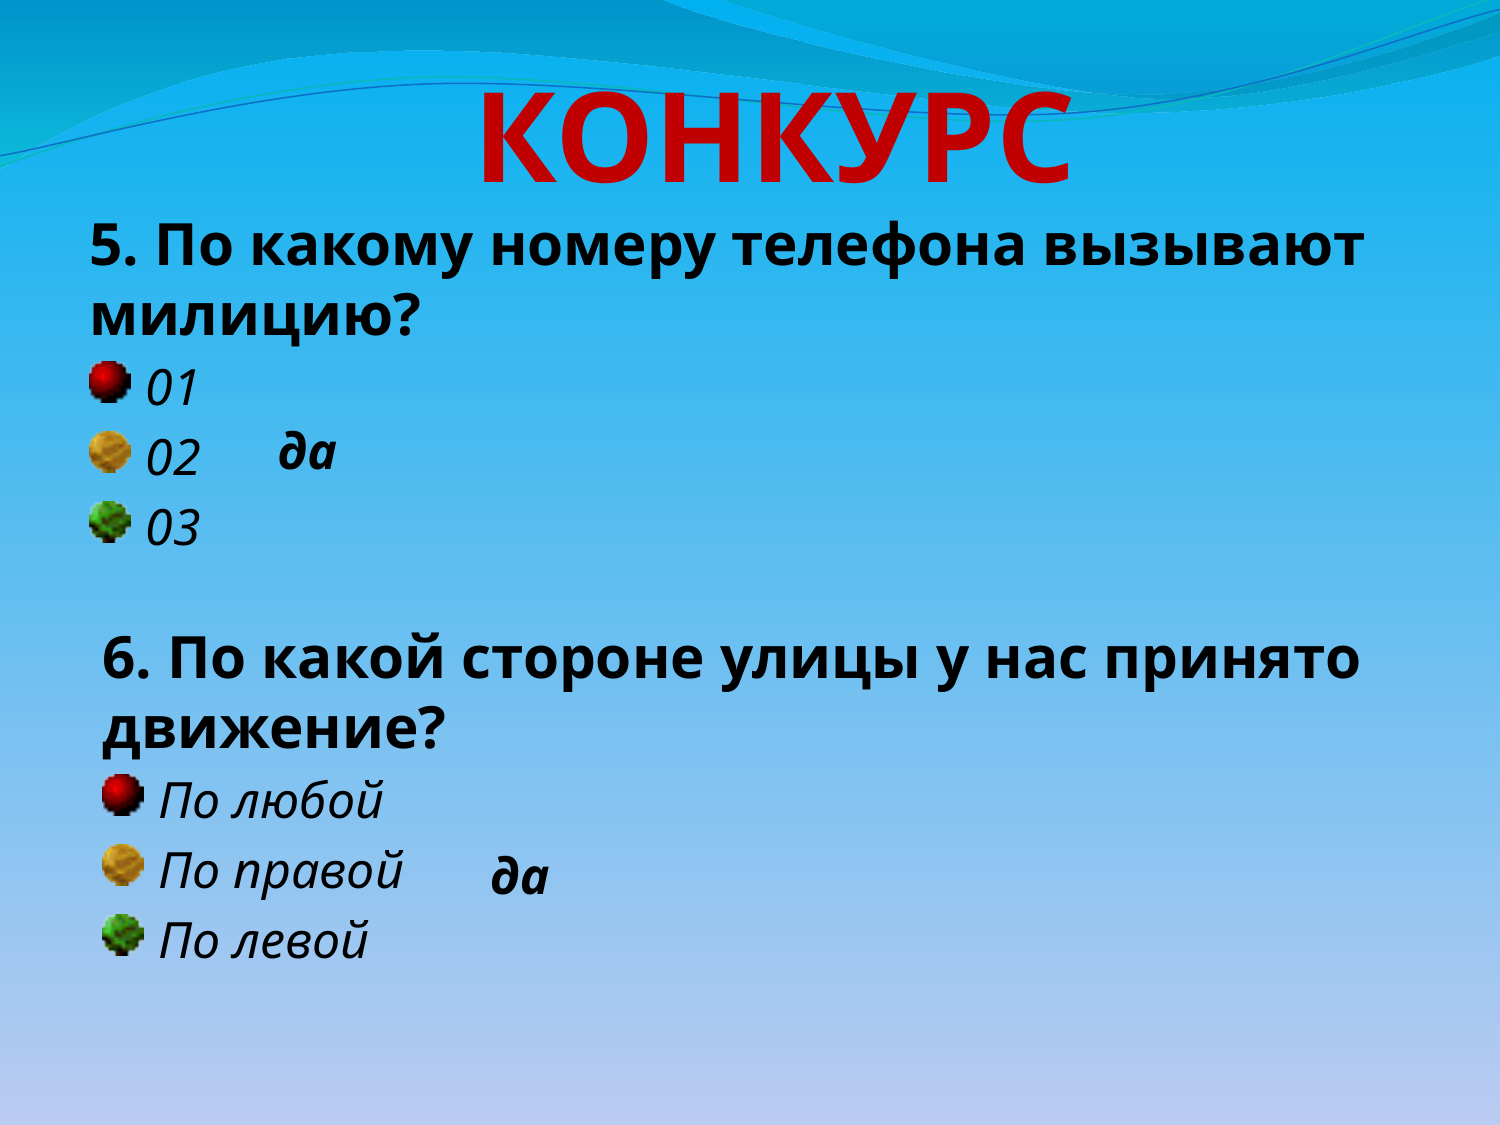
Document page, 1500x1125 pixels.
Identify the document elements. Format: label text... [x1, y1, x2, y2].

text_box да [474, 837, 600, 913]
text_box 6. По какой стороне улицы у нас принято движение? По любой По правой По левой [87, 612, 1450, 978]
picture [89, 431, 131, 473]
picture [102, 844, 144, 886]
picture [89, 361, 131, 403]
text_box КОНКУРС [387, 49, 1163, 200]
picture [102, 774, 144, 816]
picture [89, 501, 131, 543]
text_box да [262, 412, 388, 488]
picture [102, 914, 144, 956]
text_box 5. По какому номеру телефона вызывают милицию? 01 02 03 [74, 200, 1438, 565]
